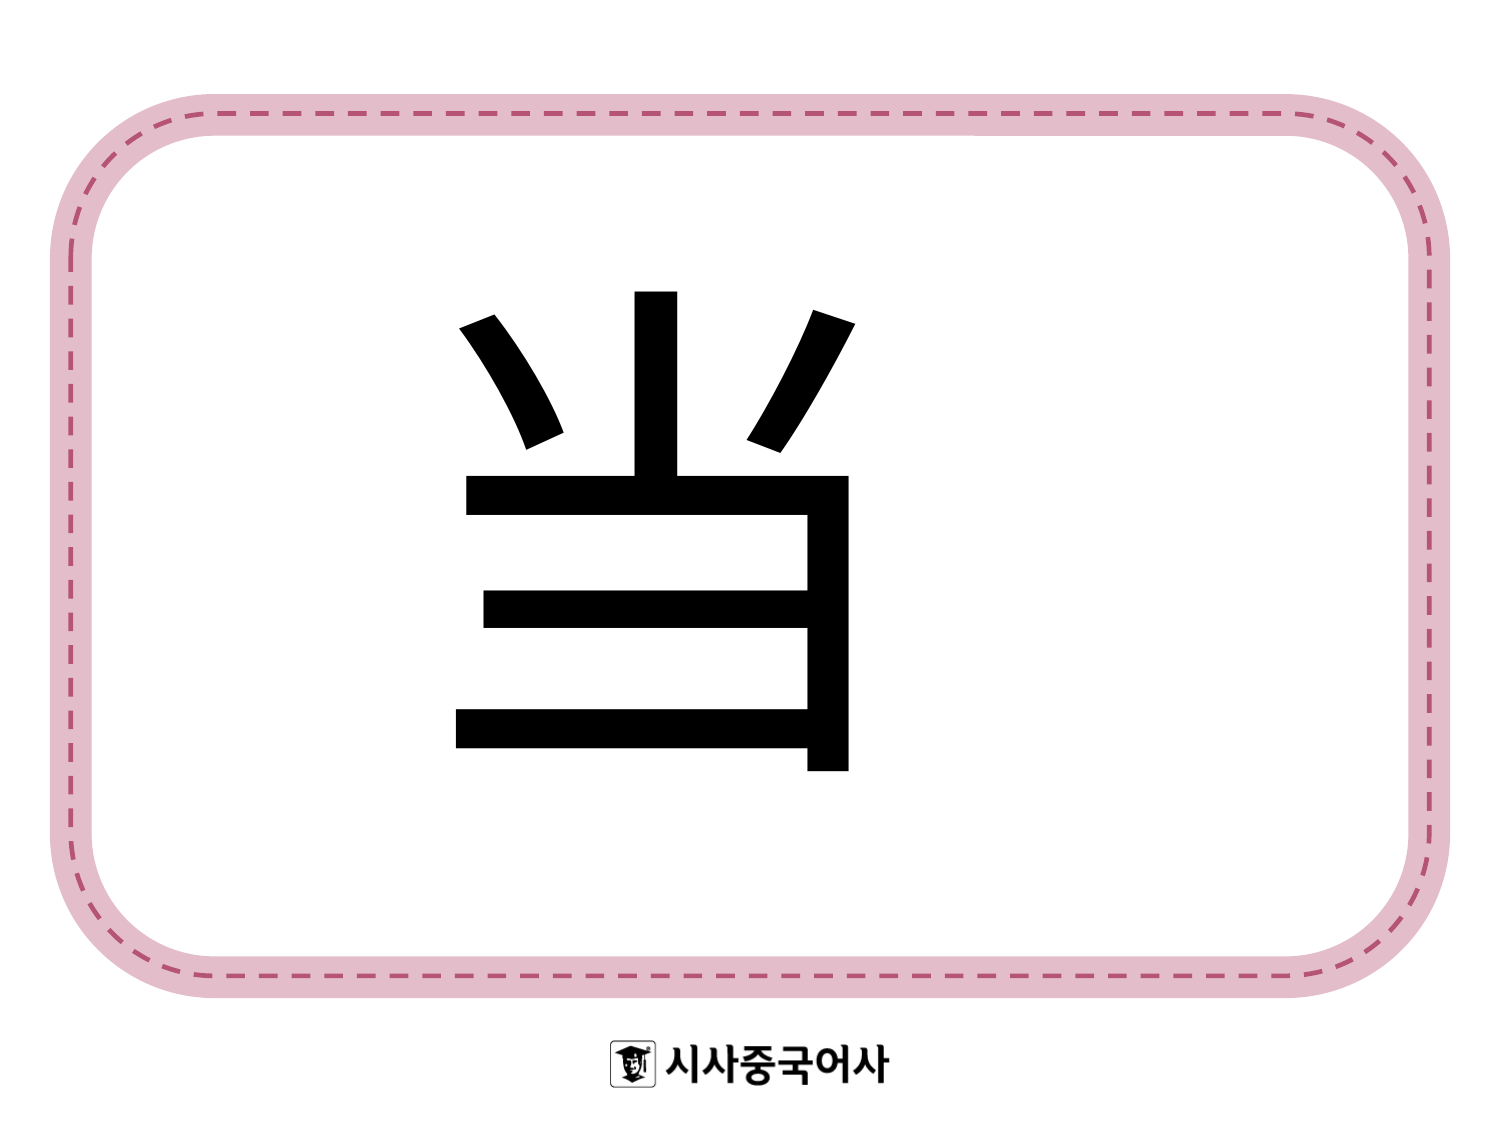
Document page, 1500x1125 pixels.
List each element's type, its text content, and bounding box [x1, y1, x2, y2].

text_box 当 [145, 189, 1354, 853]
picture [602, 1034, 898, 1094]
